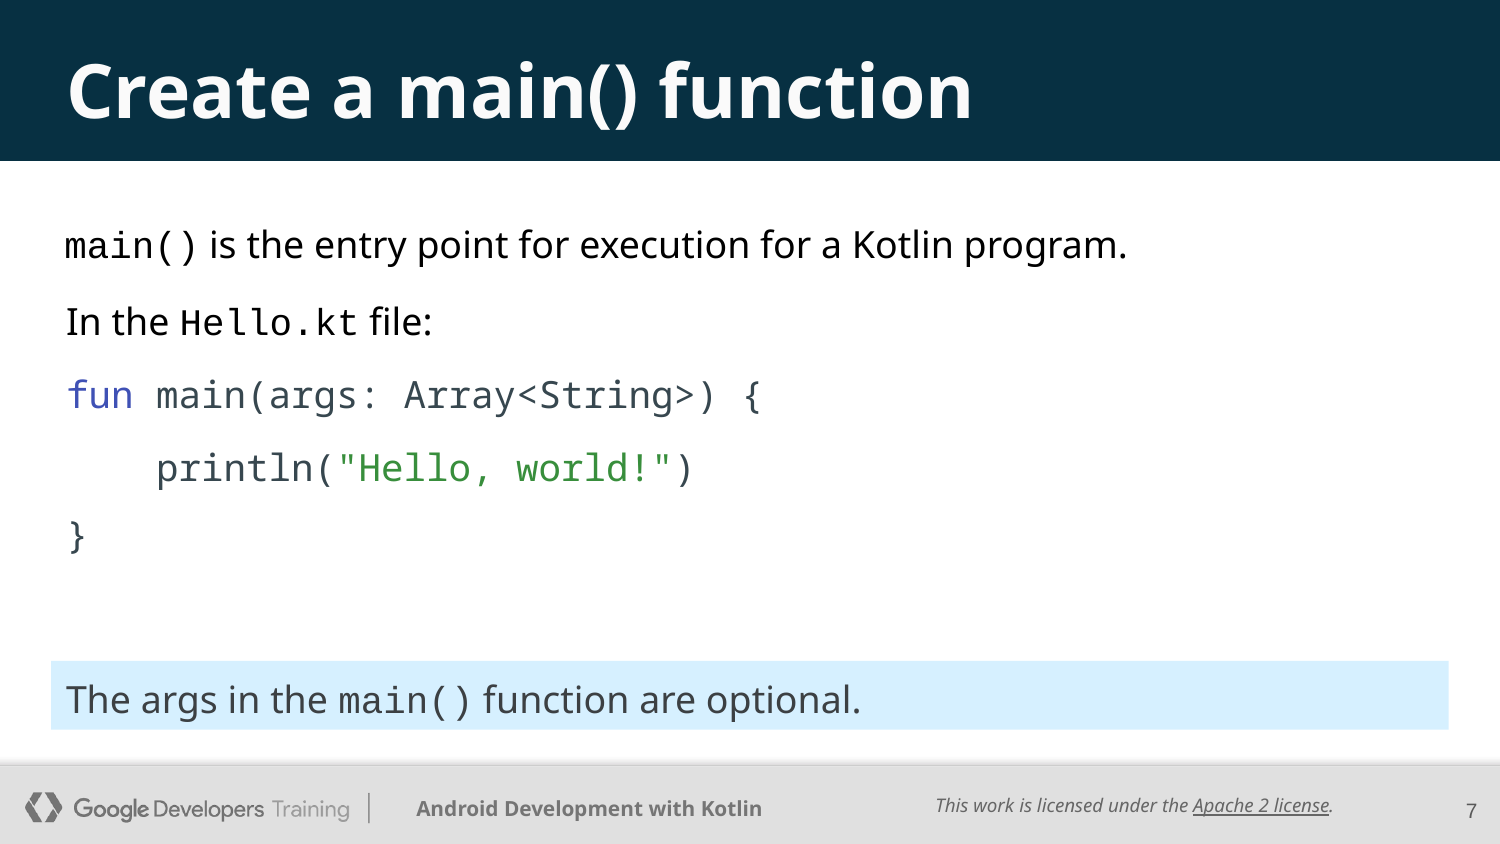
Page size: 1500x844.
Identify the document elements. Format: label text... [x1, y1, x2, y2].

text_box main() is the entry point for execution for a Kotlin program. [49, 205, 1447, 289]
text_box The args in the main() function are optional. [51, 660, 1449, 730]
picture [0, 161, 1500, 844]
list In the Hello.kt file: fun main(args: Array<String>) { println("Hello, world!") } [51, 276, 1449, 605]
title Create a main() function [51, 28, 1449, 122]
slide_number ‹#› [1402, 777, 1493, 842]
